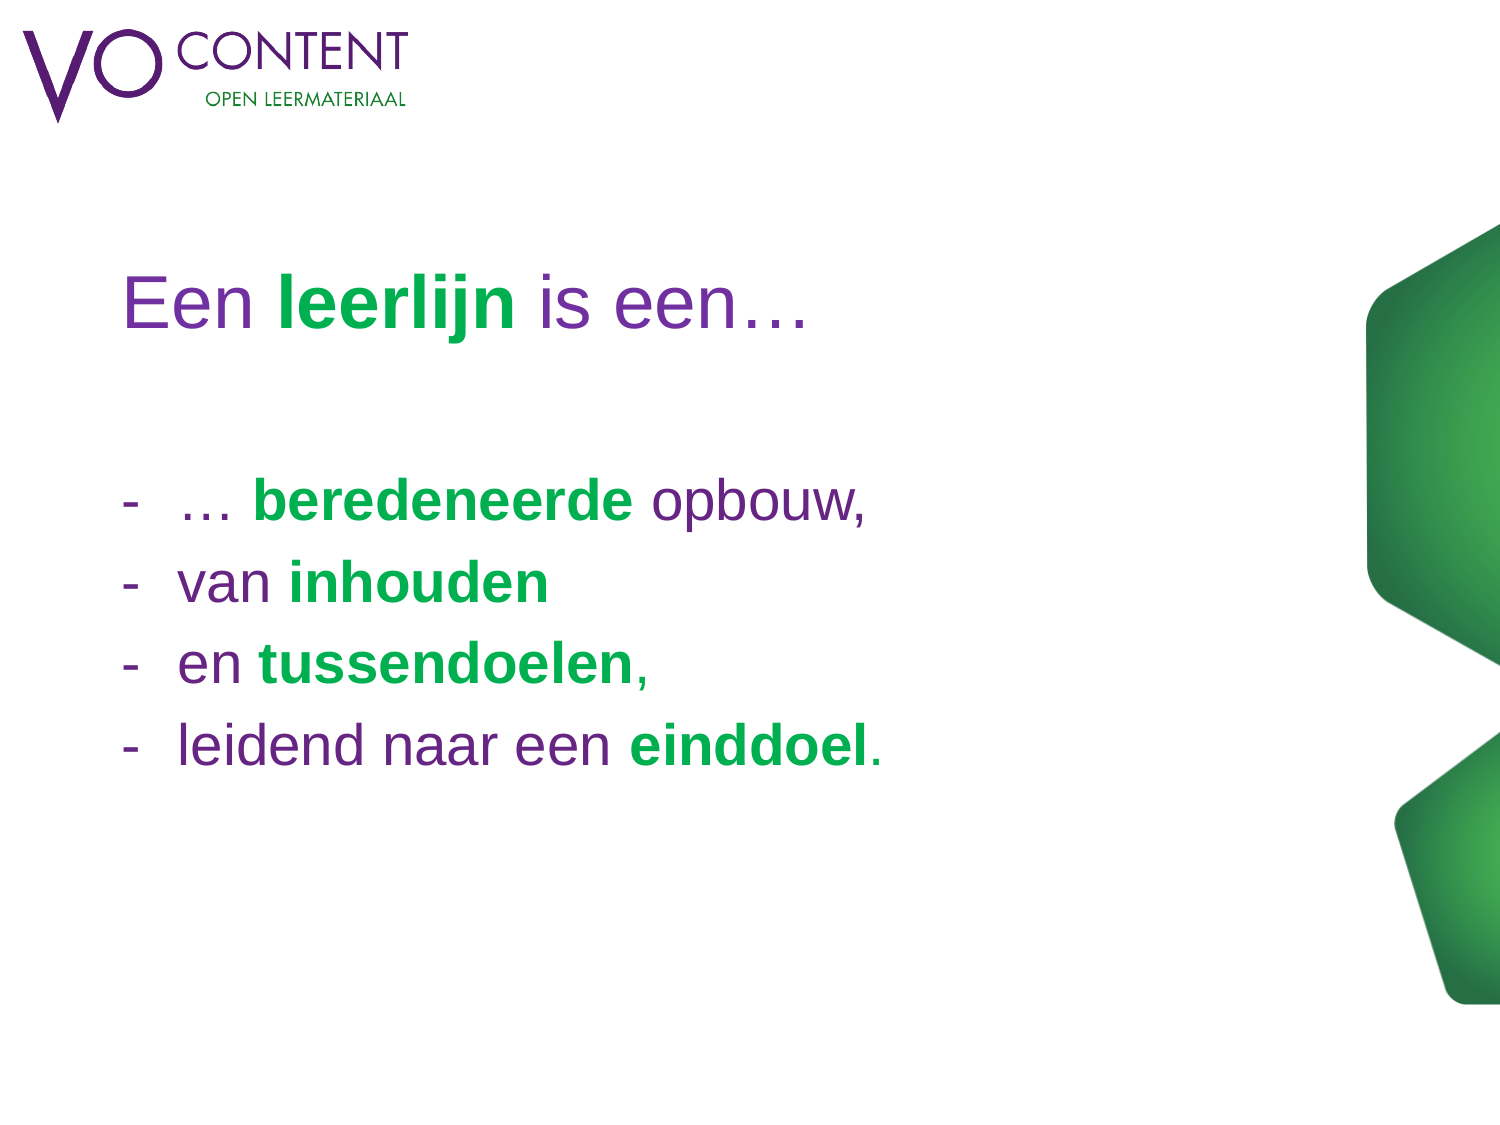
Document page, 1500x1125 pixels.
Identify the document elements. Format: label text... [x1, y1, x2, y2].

picture [22, 29, 408, 124]
list - … beredeneerde opbouw, - van inhouden - en tussendoelen, - leidend naar een einddoel. [106, 454, 1231, 1084]
picture [1366, 222, 1500, 1005]
title Een leerlijn is een… [106, 204, 1294, 392]
